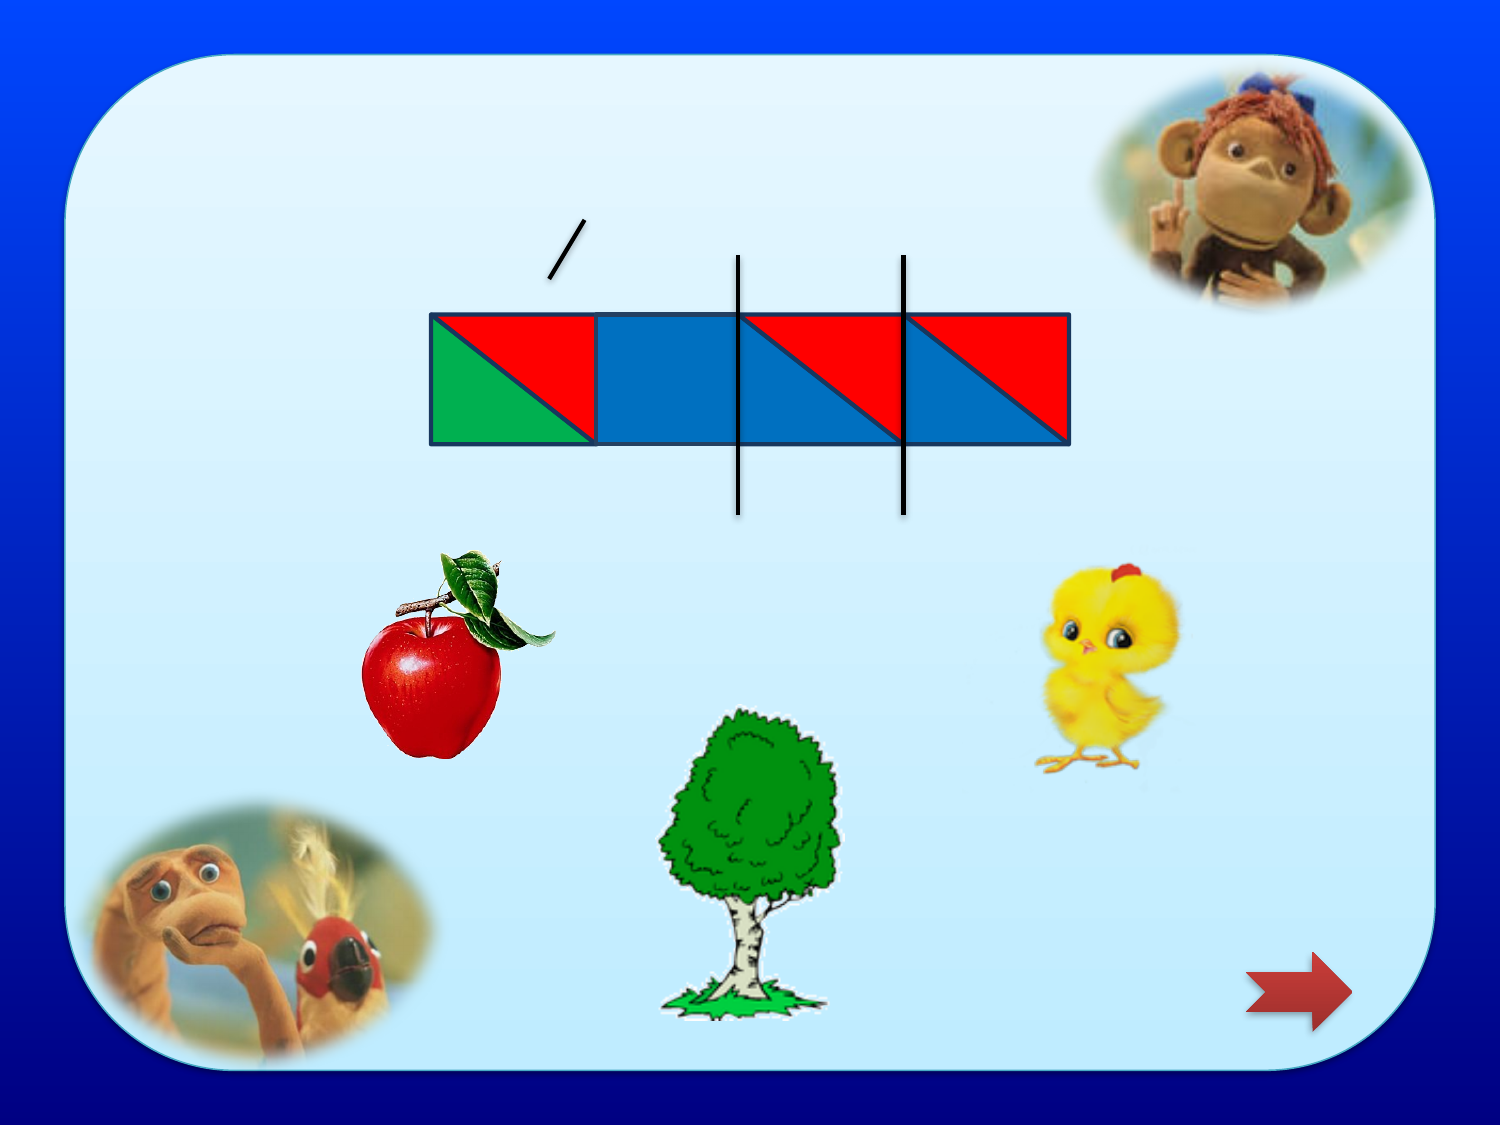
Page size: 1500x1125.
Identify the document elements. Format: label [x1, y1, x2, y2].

text_box [743, 314, 898, 445]
picture [96, 816, 421, 1048]
text_box [548, 219, 585, 280]
picture [655, 703, 845, 1021]
text_box [908, 314, 1070, 445]
text_box [594, 312, 731, 446]
text_box [1246, 952, 1353, 1032]
picture [962, 538, 1223, 799]
text_box [430, 314, 597, 445]
picture [348, 550, 557, 759]
picture [1112, 84, 1403, 291]
